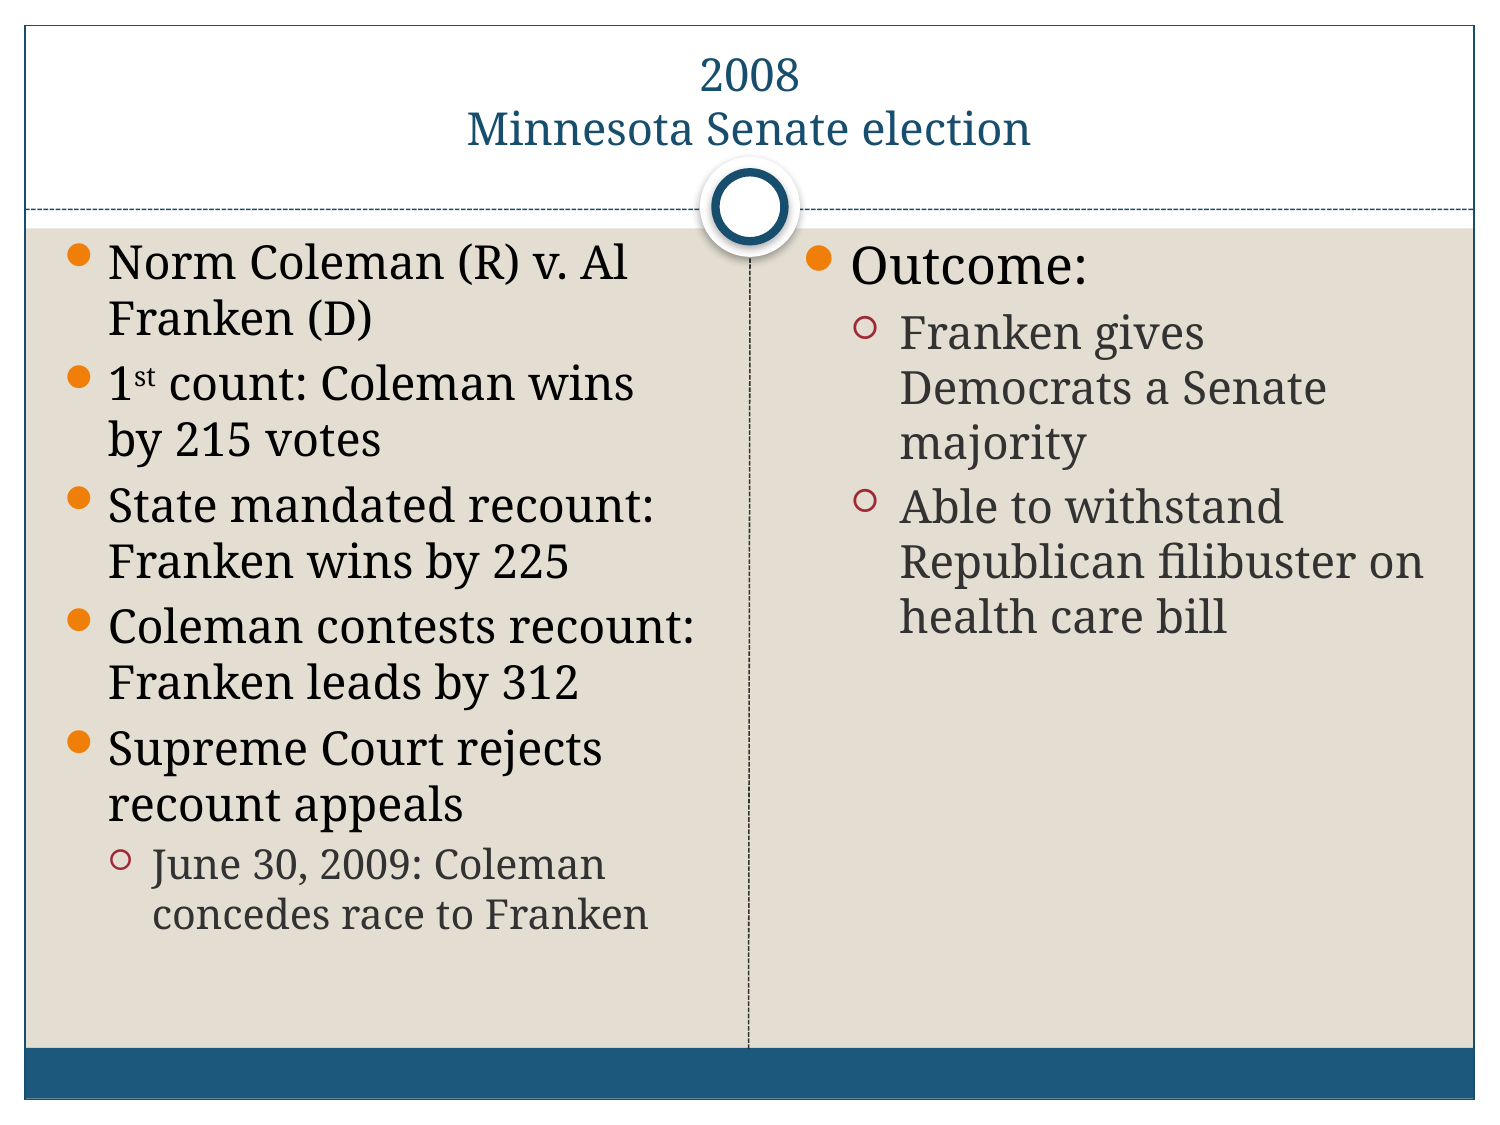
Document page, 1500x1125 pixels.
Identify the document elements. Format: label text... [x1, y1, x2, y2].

list Outcome: Franken gives Democrats a Senate majority Able to withstand Republican filibuster on health care bill [787, 224, 1450, 993]
list Norm Coleman (R) v. Al Franken (D) 1st count: Coleman wins by 215 votes State mandated recount: Franken wins by 225 Coleman contests recount: Franken leads by 312 Supreme Court rejects recount appeals June 30, 2009: Coleman concedes race to Franken [49, 224, 712, 993]
title 2008 Minnesota Senate election [49, 37, 1450, 162]
